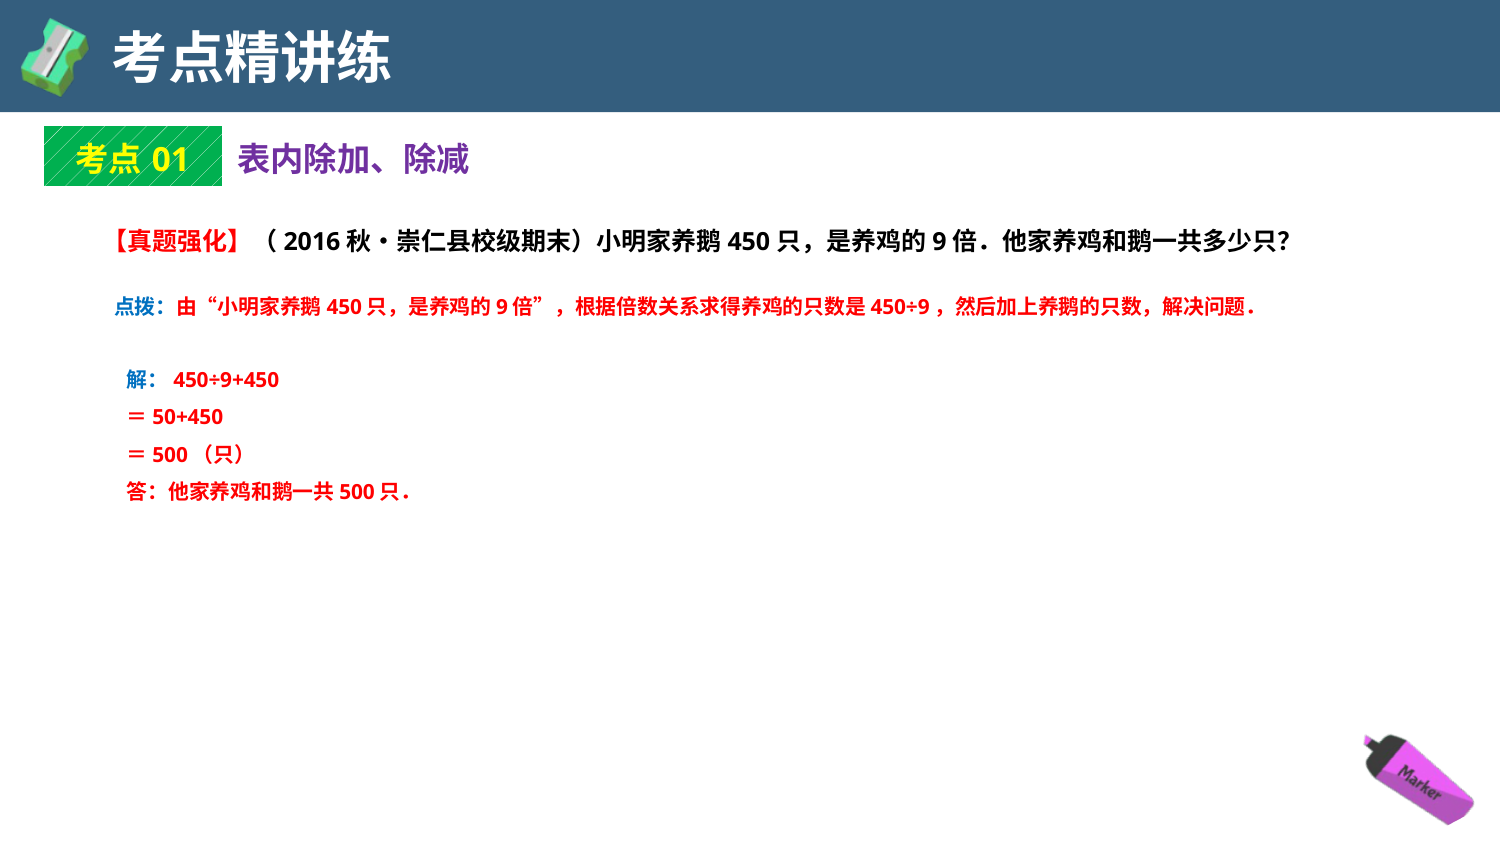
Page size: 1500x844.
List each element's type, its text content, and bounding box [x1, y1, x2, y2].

table_header 考点01 [44, 126, 222, 186]
picture [1344, 700, 1479, 844]
text_box 【真题强化】（2016秋•崇仁县校级期末）小明家养鹅450只，是养鸡的9倍．他家养鸡和鹅一共多少只？ [87, 188, 1482, 354]
text_box 解：450÷9+450 ＝50+450 ＝500（只） 答：他家养鸡和鹅一共500只． [112, 346, 721, 512]
picture [14, 17, 100, 103]
text_box 点拨：由“小明家养鹅450只，是养鸡的9倍”，根据倍数关系求得养鸡的只数是450÷9，然后加上养鹅的只数，解决问题． [99, 273, 1346, 380]
table_header 表内除加、除减 [224, 126, 812, 186]
text_box 考点精讲练 [106, 9, 416, 104]
text_box [0, 0, 1500, 113]
